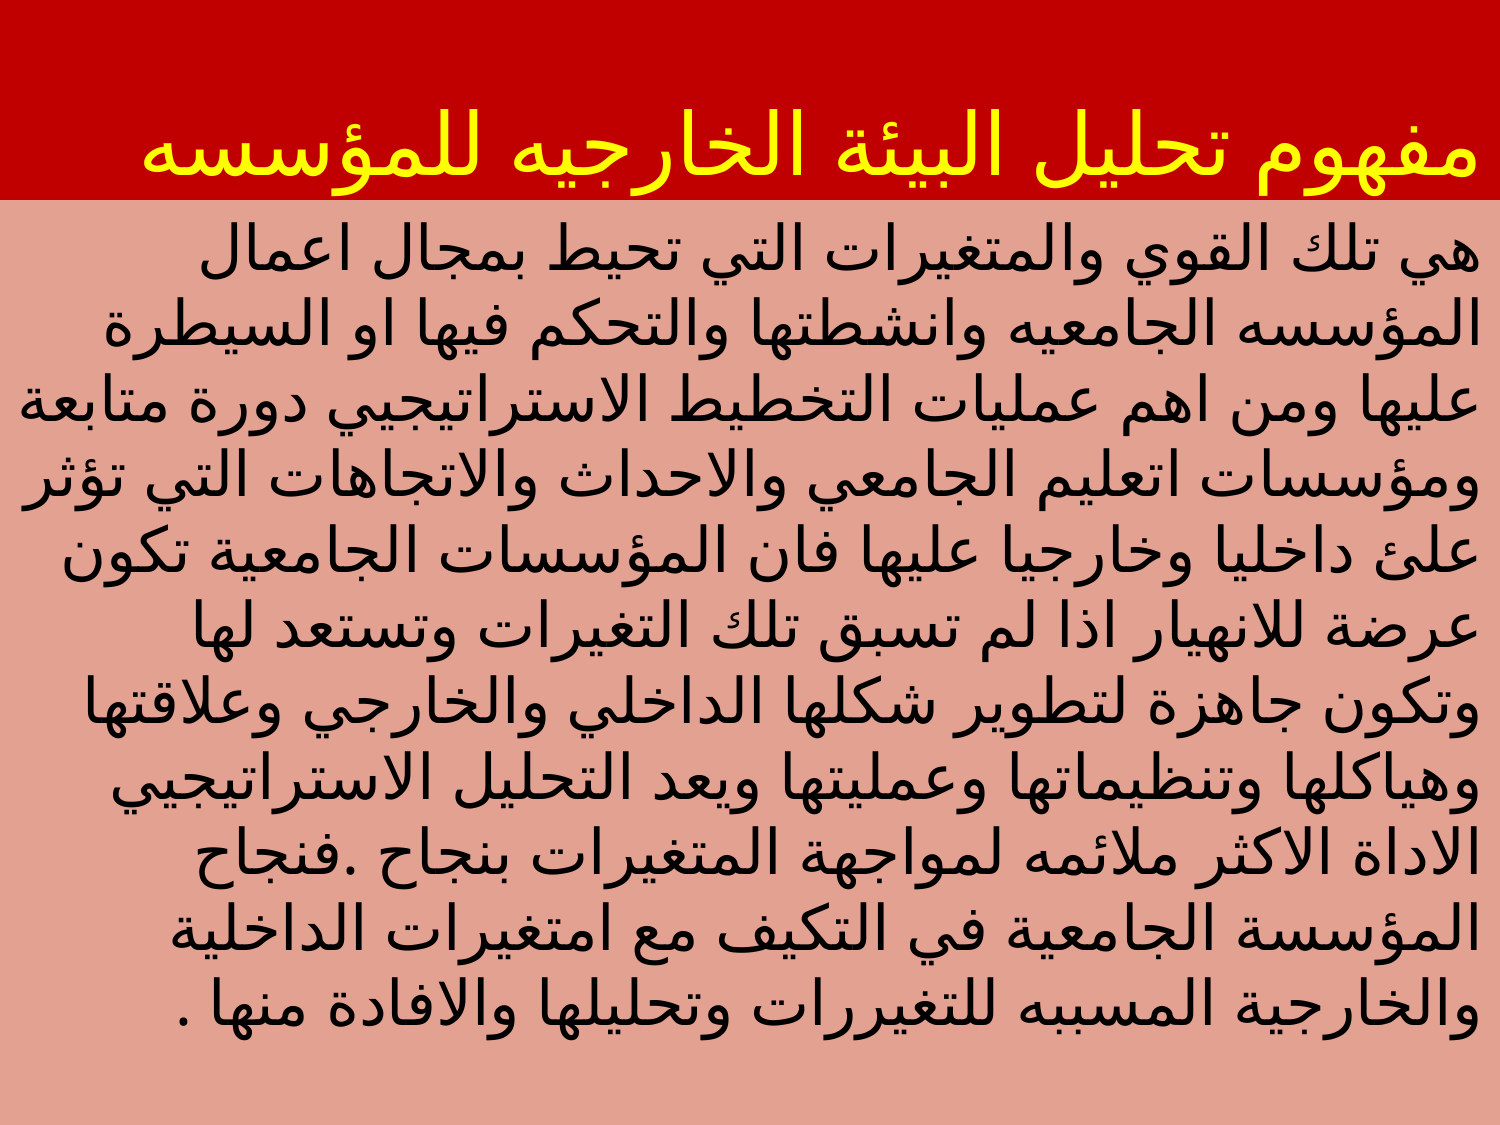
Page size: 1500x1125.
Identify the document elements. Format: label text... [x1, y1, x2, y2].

list هي تلك القوي والمتغيرات التي تحيط بمجال اعمال المؤسسه الجامعيه وانشطتها والتحكم فيها او السيطرة عليها ومن اهم عمليات التخطيط الاستراتيجيي دورة متابعة ومؤسسات اتعليم الجامعي والاحداث والاتجاهات التي تؤثر علئ داخليا وخارجيا عليها فان المؤسسات الجامعية تكون عرضة للانهيار اذا لم تسبق تلك التغيرات وتستعد لها وتكون جاهزة لتطوير شكلها الداخلي والخارجي وعلاقتها وهياكلها وتنظيماتها وعمليتها ويعد التحليل الاستراتيجيي الاداة الاكثر ملائمه لمواجهة المتغيرات بنجاح .فنجاح المؤسسة الجامعية في التكيف مع امتغيرات الداخلية والخارجية المسببه للتغيررات وتحليلها والافادة منها . [0, 200, 1500, 1125]
title مفهوم تحليل البيئة الخارجيه للمؤسسه [0, 0, 1500, 200]
